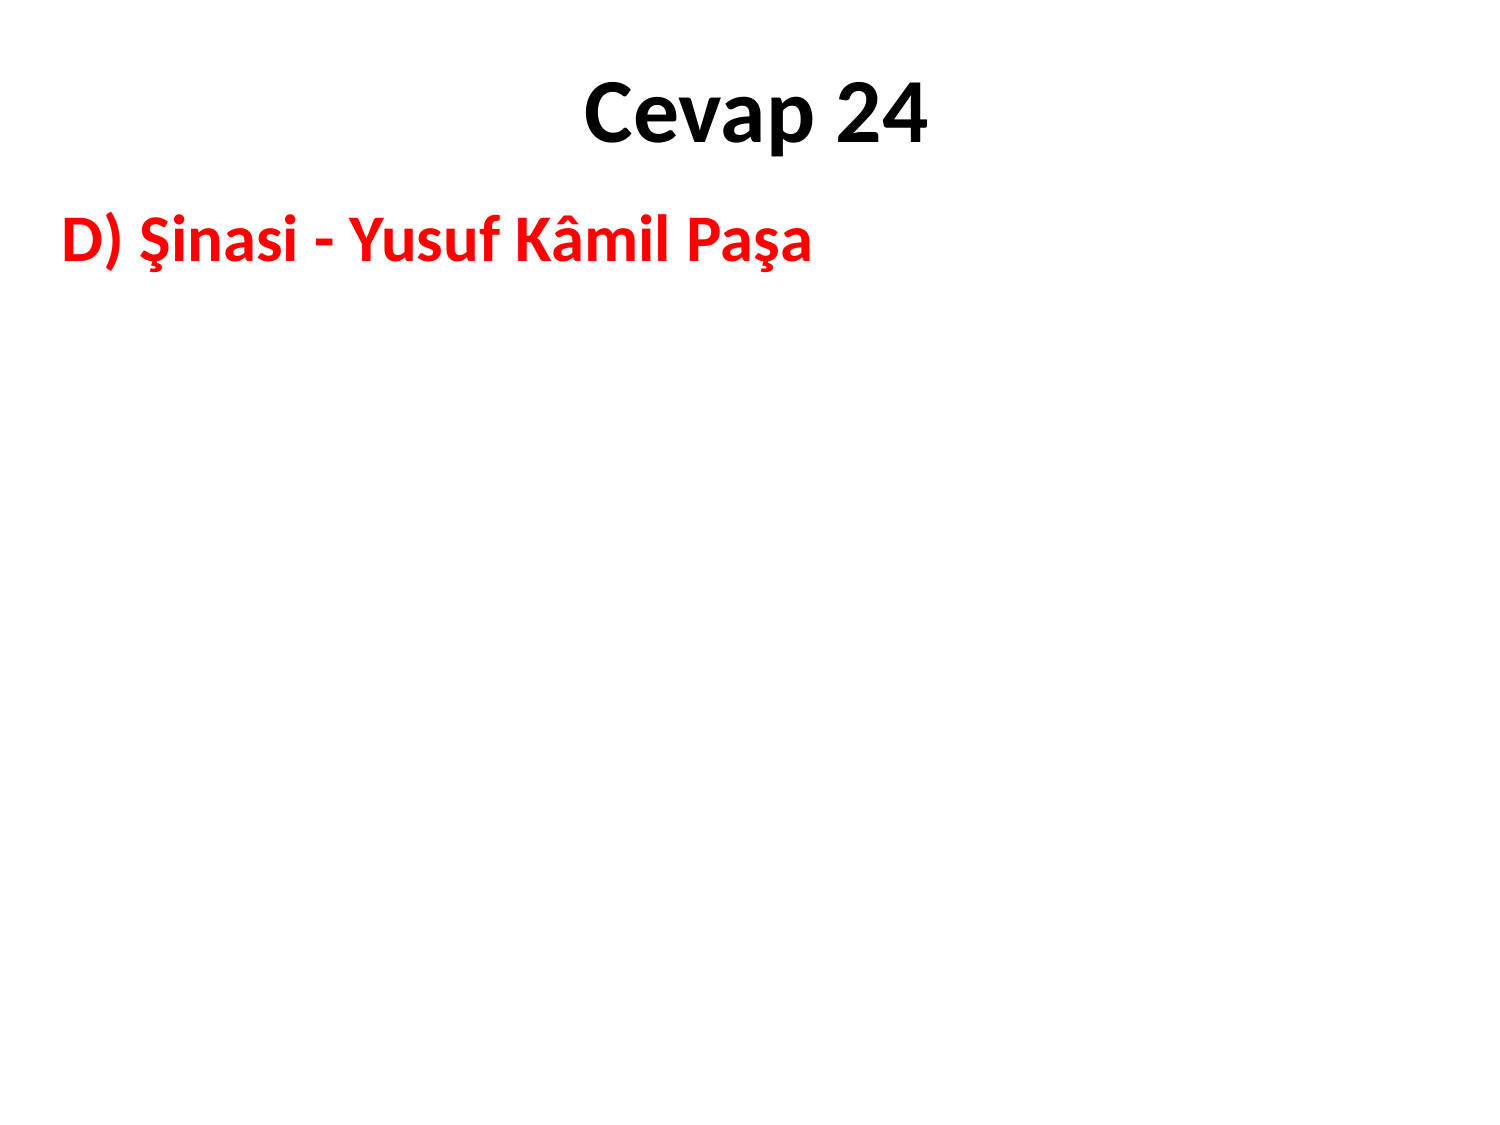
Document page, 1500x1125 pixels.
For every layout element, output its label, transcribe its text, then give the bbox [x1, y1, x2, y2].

list D) Şinasi - Yusuf Kâmil Paşa [46, 187, 1425, 1043]
title Cevap 24 [82, 35, 1432, 176]
